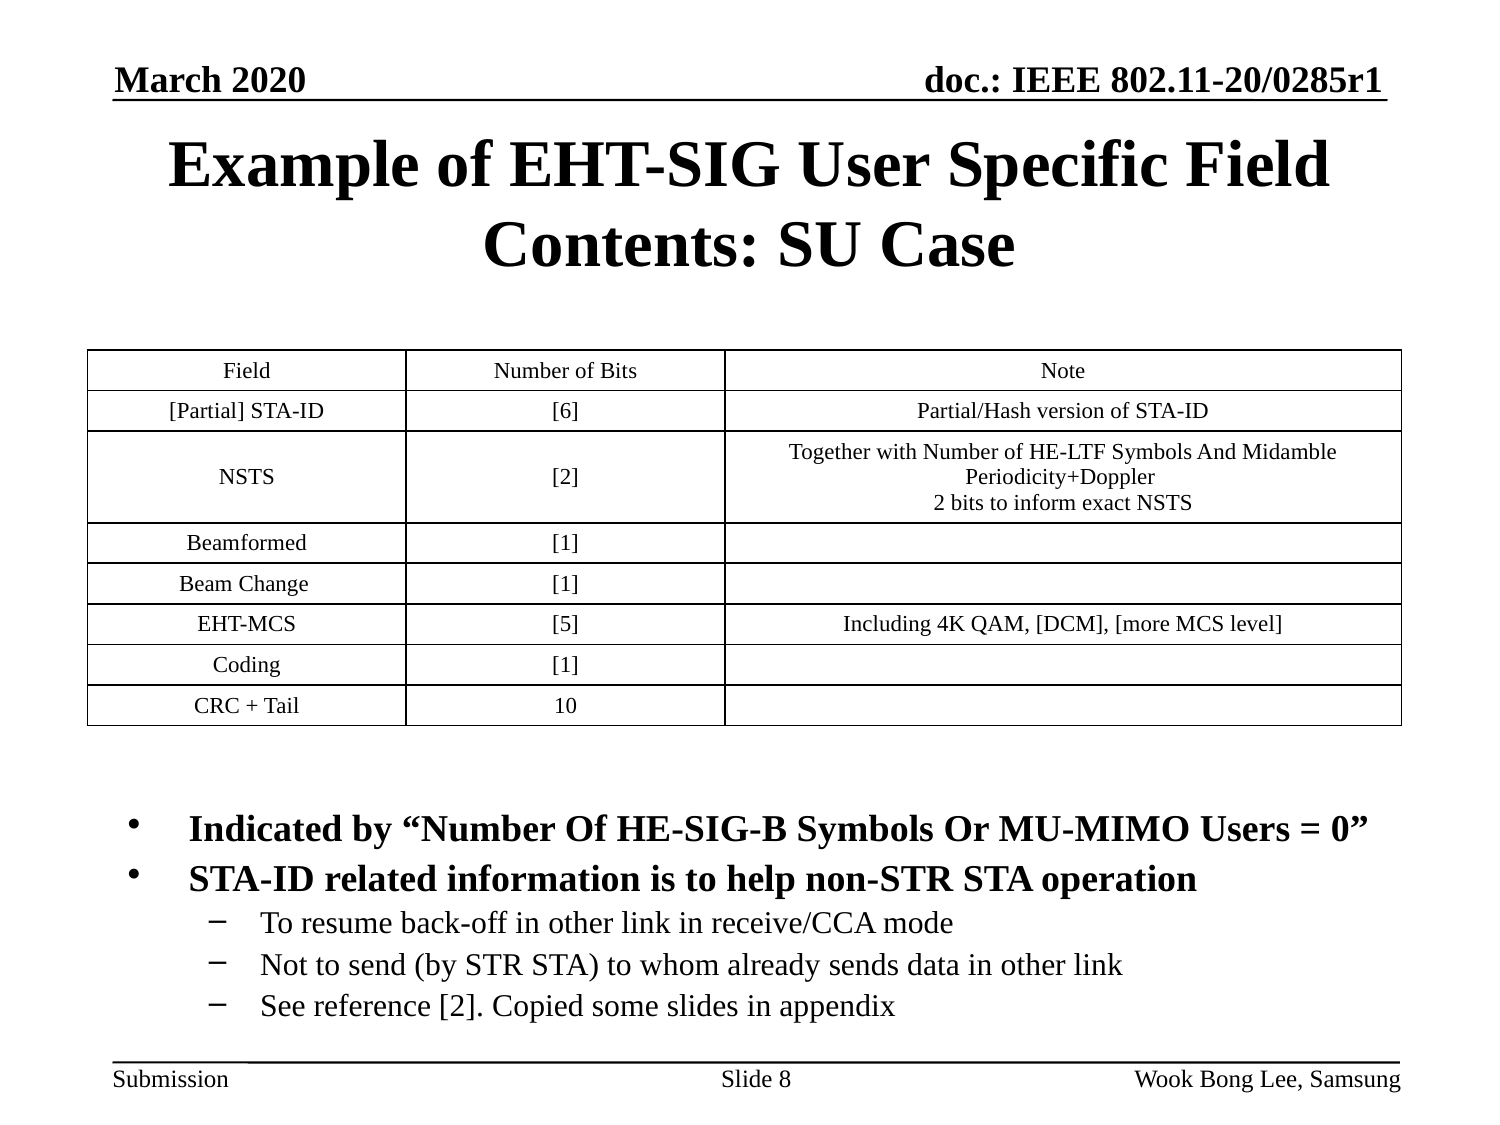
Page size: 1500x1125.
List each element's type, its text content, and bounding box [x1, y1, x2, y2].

table_cell Beamformed [88, 524, 405, 562]
table_cell [726, 524, 1401, 562]
table_cell Including 4K QAM, [DCM], [more MCS level] [726, 605, 1401, 644]
table_cell [726, 686, 1401, 725]
table_cell Beam Change [88, 564, 405, 603]
slide_number Slide 8 [712, 1061, 800, 1093]
title Example of EHT-SIG User Specific Field Contents: SU Case [112, 112, 1388, 288]
list Indicated by “Number Of HE-SIG-B Symbols Or MU-MIMO Users = 0” STA-ID related information is to help non-STR STA operation To resume back-off in other link in receive/CCA mode Not to send (by STR STA) to whom already sends data in other link See reference [2]. Copied some slides in appendix [112, 799, 1388, 1038]
table_cell [2] [407, 432, 724, 522]
table_cell [6] [407, 391, 724, 430]
footer Wook Bong Lee, Samsung [1130, 1061, 1402, 1093]
table_header Field [88, 351, 405, 390]
table_cell CRC + Tail [88, 686, 405, 725]
table_cell Together with Number of HE-LTF Symbols And Midamble Periodicity+Doppler 2 bits to inform exact NSTS [726, 432, 1401, 522]
table_cell [1] [407, 524, 724, 562]
table_cell [726, 645, 1401, 684]
table_cell [5] [407, 605, 724, 644]
table_header Note [726, 351, 1401, 390]
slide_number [114, 54, 309, 101]
table_cell Coding [88, 645, 405, 684]
table_cell [1] [407, 564, 724, 603]
table_cell [726, 564, 1401, 603]
table_cell EHT-MCS [88, 605, 405, 644]
table_cell [1] [407, 645, 724, 684]
table_cell Partial/Hash version of STA-ID [726, 391, 1401, 430]
table_header Number of Bits [407, 351, 724, 390]
table_cell 10 [407, 686, 724, 725]
table_cell [Partial] STA-ID [88, 391, 405, 430]
table_cell NSTS [88, 432, 405, 522]
